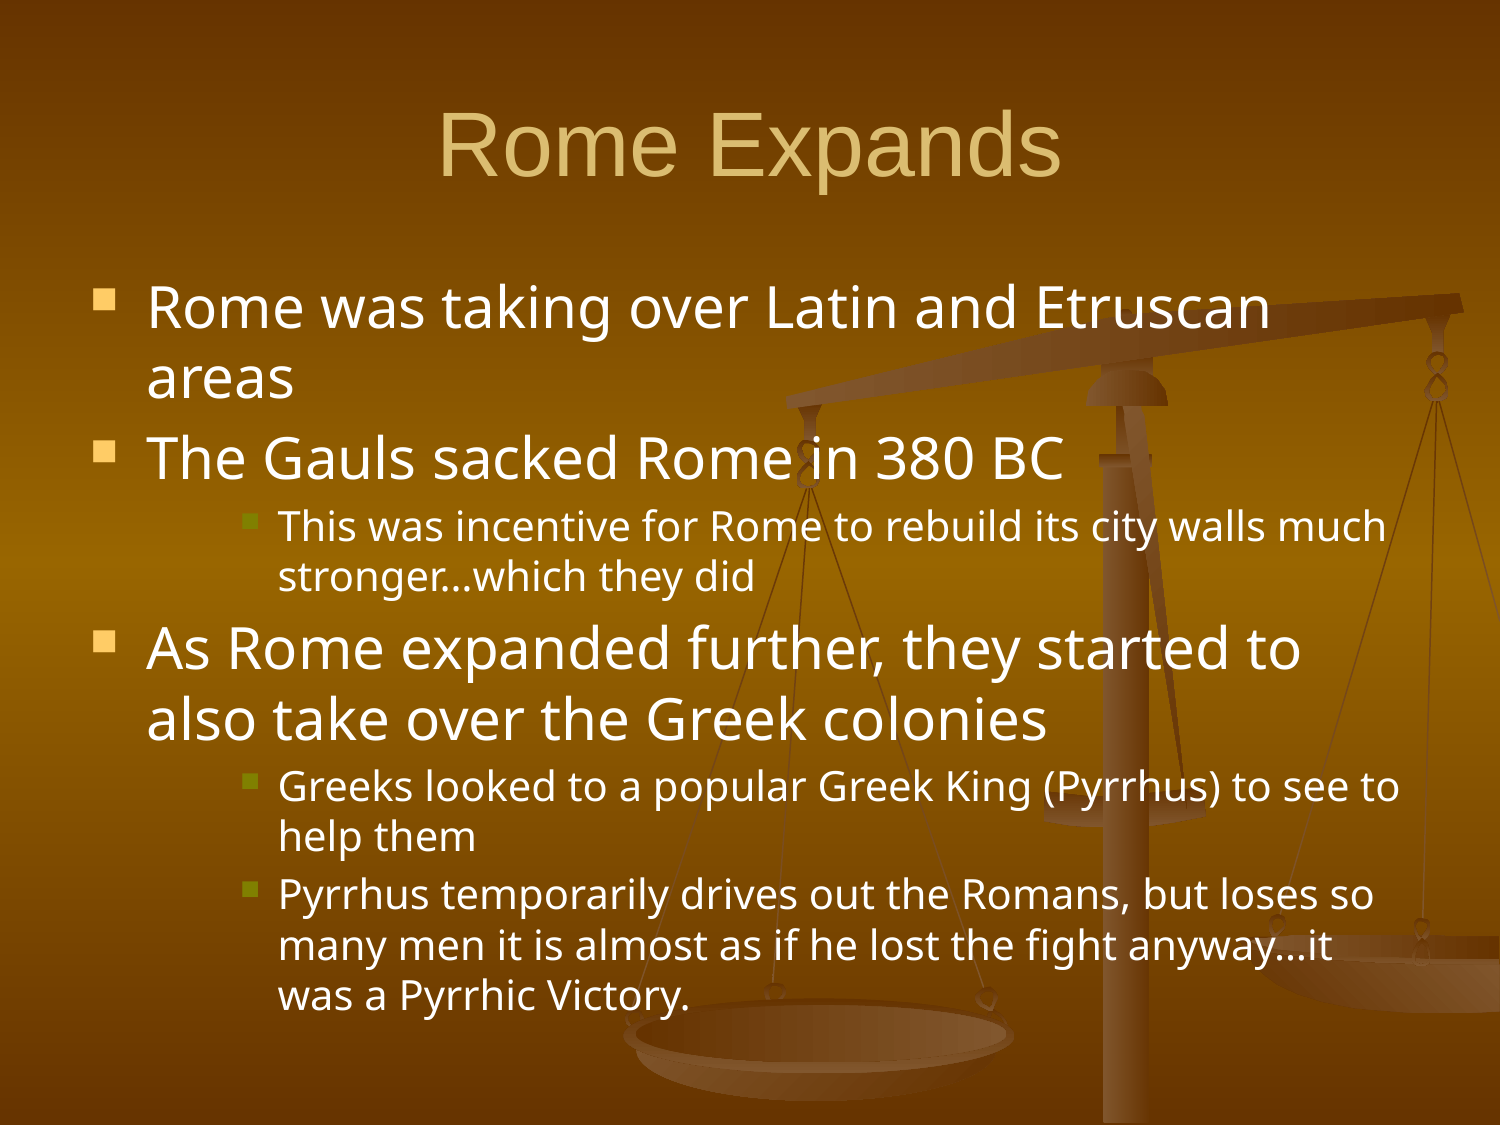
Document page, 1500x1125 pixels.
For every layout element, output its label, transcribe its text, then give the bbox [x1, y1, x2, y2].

list Rome was taking over Latin and Etruscan areas The Gauls sacked Rome in 380 BC This was incentive for Rome to rebuild its city walls much stronger…which they did As Rome expanded further, they started to also take over the Greek colonies Greeks looked to a popular Greek King (Pyrrhus) to see to help them Pyrrhus temporarily drives out the Romans, but loses so many men it is almost as if he lost the fight anyway…it was a Pyrrhic Victory. [75, 262, 1425, 1006]
title Rome Expands [75, 45, 1425, 234]
